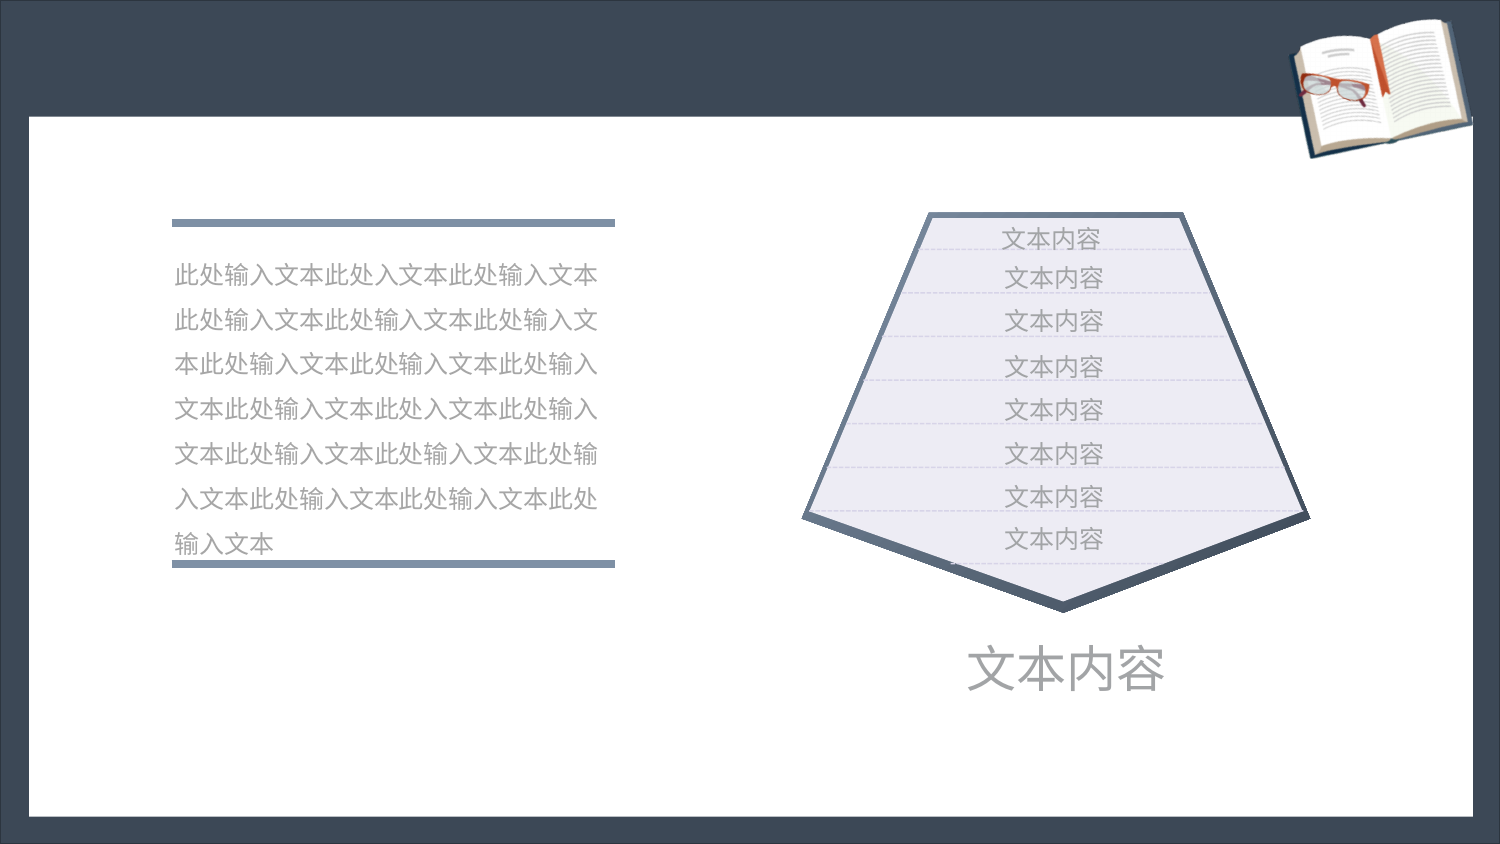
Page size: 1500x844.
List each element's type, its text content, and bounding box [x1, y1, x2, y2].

text_box [952, 562, 1169, 602]
text_box 此处输入文本此处入文本此处输入文本此处输入文本此处输入文本此处输入文本此处输入文本此处输入文本此处输入文本此处输入文本此处入文本此处输入文本此处输入文本此处输入文本此处输入文本此处输入文本此处输入文本此处输入文本 [159, 238, 632, 565]
text_box 文本内容 [938, 215, 1164, 255]
text_box 文本内容 [916, 387, 1192, 430]
text_box 文本内容 [916, 474, 1192, 516]
text_box [1164, 218, 1303, 554]
text_box 文本内容 [916, 430, 1192, 474]
text_box 文本内容 [916, 343, 1192, 387]
text_box 文本内容 [916, 297, 1192, 343]
text_box [917, 218, 938, 255]
picture [1259, 0, 1500, 204]
text_box [801, 212, 1311, 613]
text_box 文本内容 [916, 516, 1192, 562]
text_box 文本内容 [951, 629, 1182, 705]
text_box [809, 257, 916, 550]
text_box 文本内容 [916, 255, 1192, 297]
